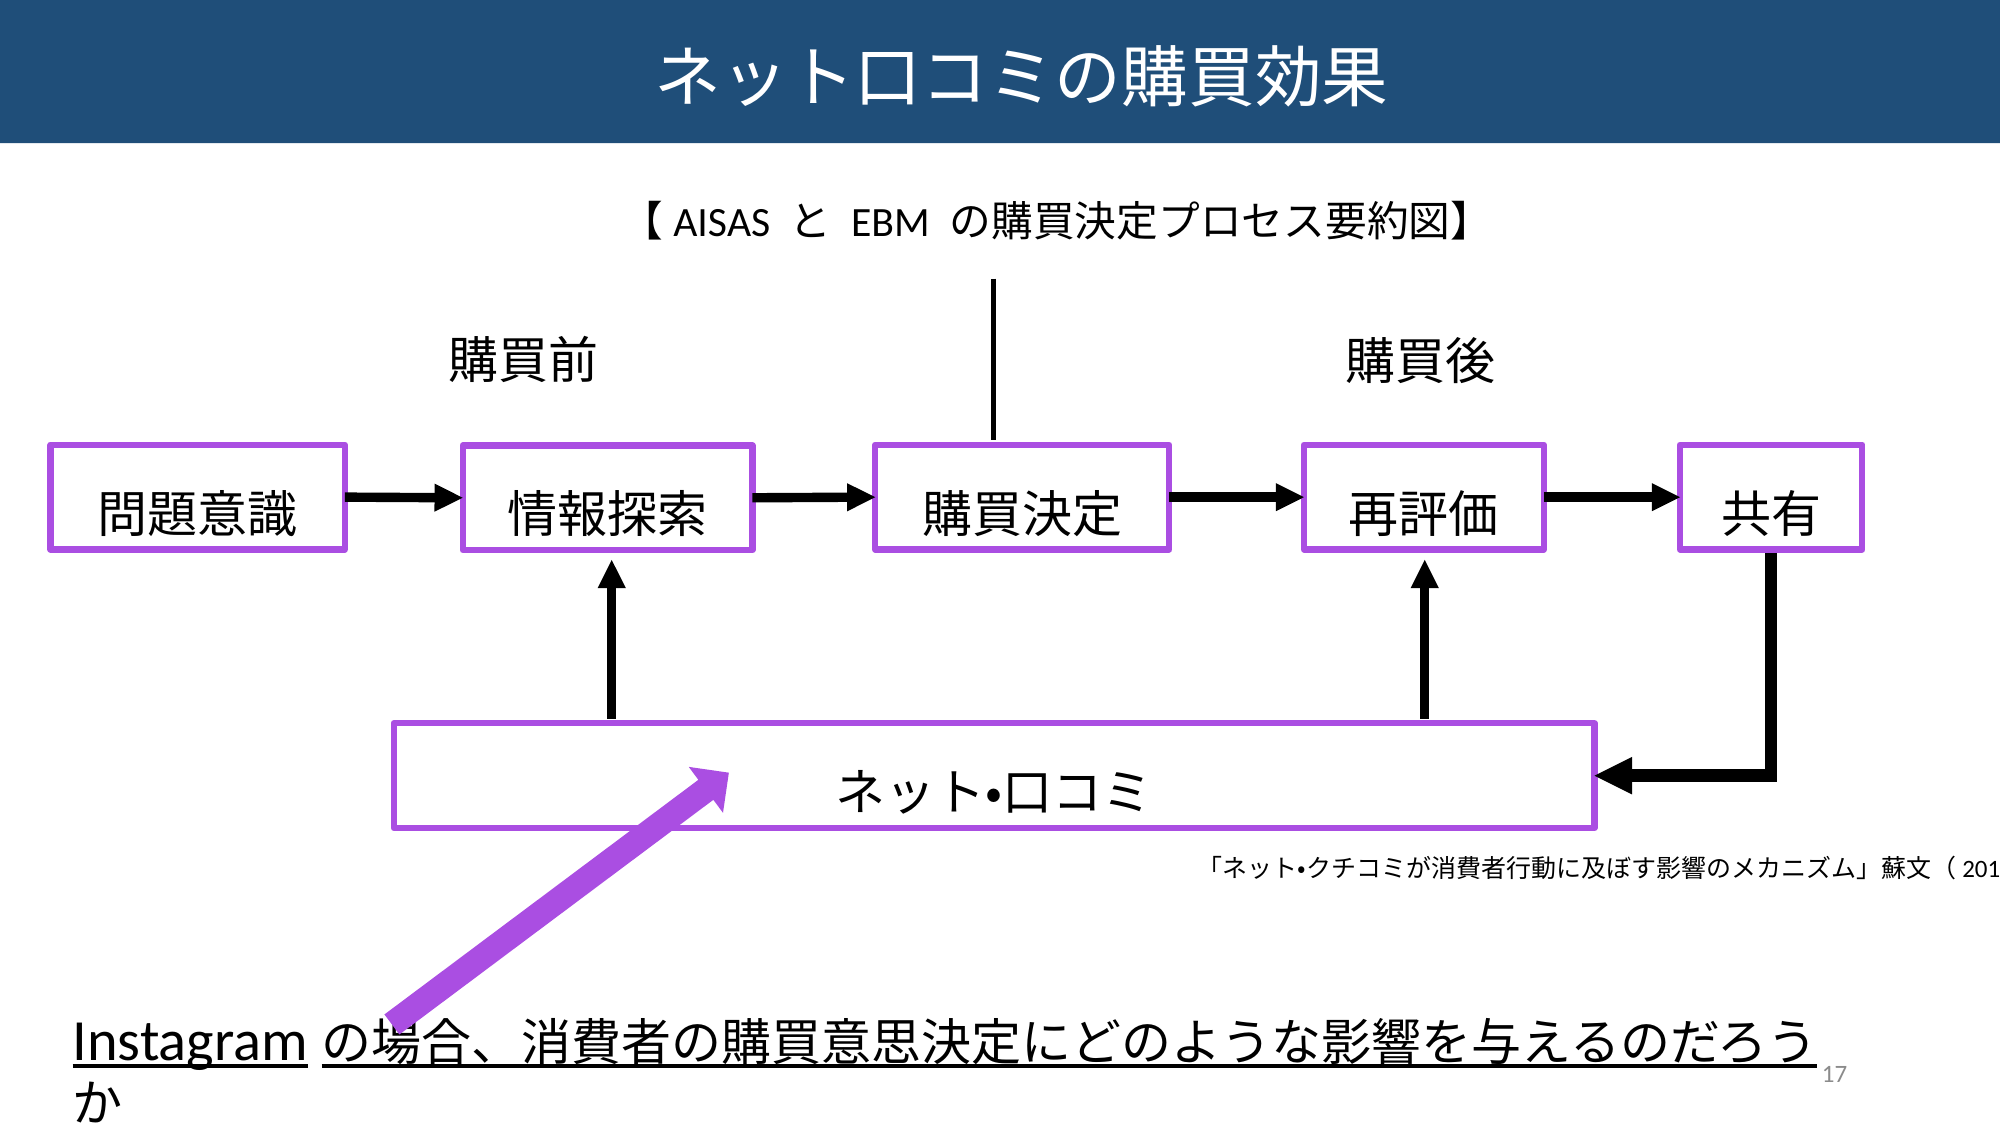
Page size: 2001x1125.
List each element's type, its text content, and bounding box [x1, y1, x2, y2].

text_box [1570, 575, 1796, 752]
text_box [0, 0, 2000, 144]
slide_number 17 [1412, 1042, 1863, 1103]
text_box ネット口コミの購買効果 [639, 27, 1404, 123]
text_box Instagramの場合、消費者の購買意思決定にどのような影響を与えるのだろうか [57, 994, 1863, 1125]
text_box ネット・口コミ [393, 723, 1595, 829]
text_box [50, 187, 1948, 551]
text_box [383, 765, 731, 1036]
text_box 「ネット・クチコミが消費者行動に及ぼす影響のメカニズム」蘇文（2015） [1182, 844, 2000, 890]
